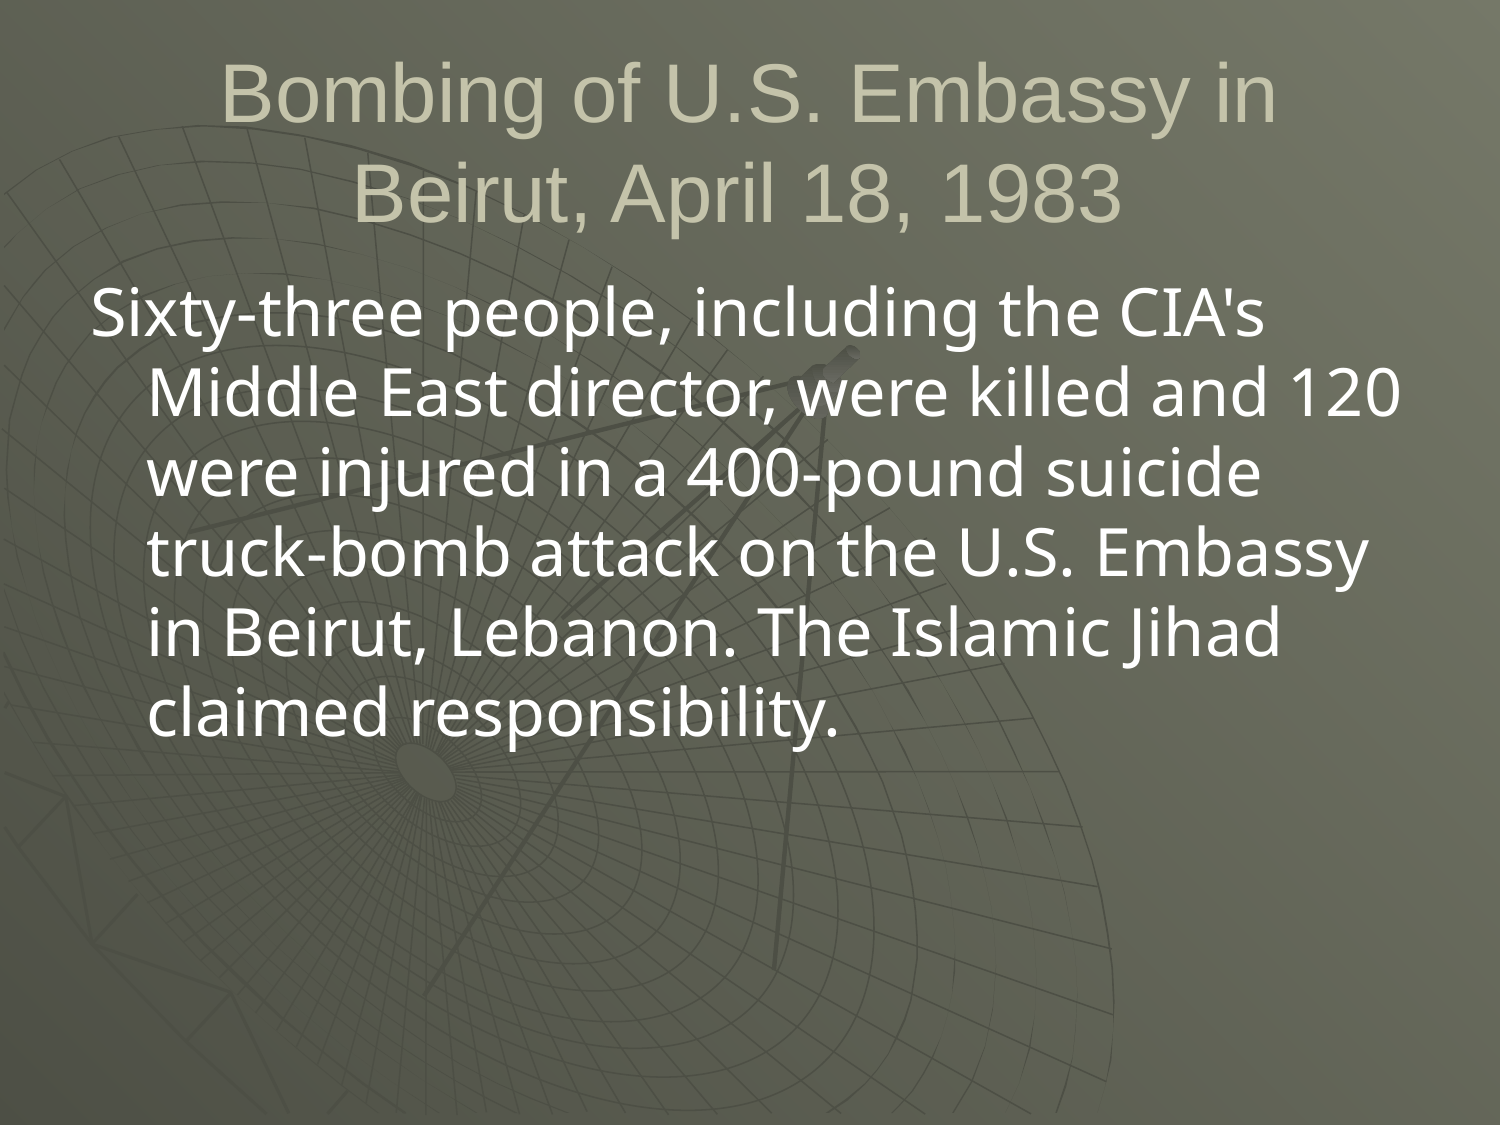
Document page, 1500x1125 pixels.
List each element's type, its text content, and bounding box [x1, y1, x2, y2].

list Sixty-three people, including the CIA's Middle East director, were killed and 120 were injured in a 400-pound suicide truck-bomb attack on the U.S. Embassy in Beirut, Lebanon. The Islamic Jihad claimed responsibility. [74, 262, 1426, 1006]
title Bombing of U.S. Embassy in Beirut, April 18, 1983 [74, 45, 1426, 233]
